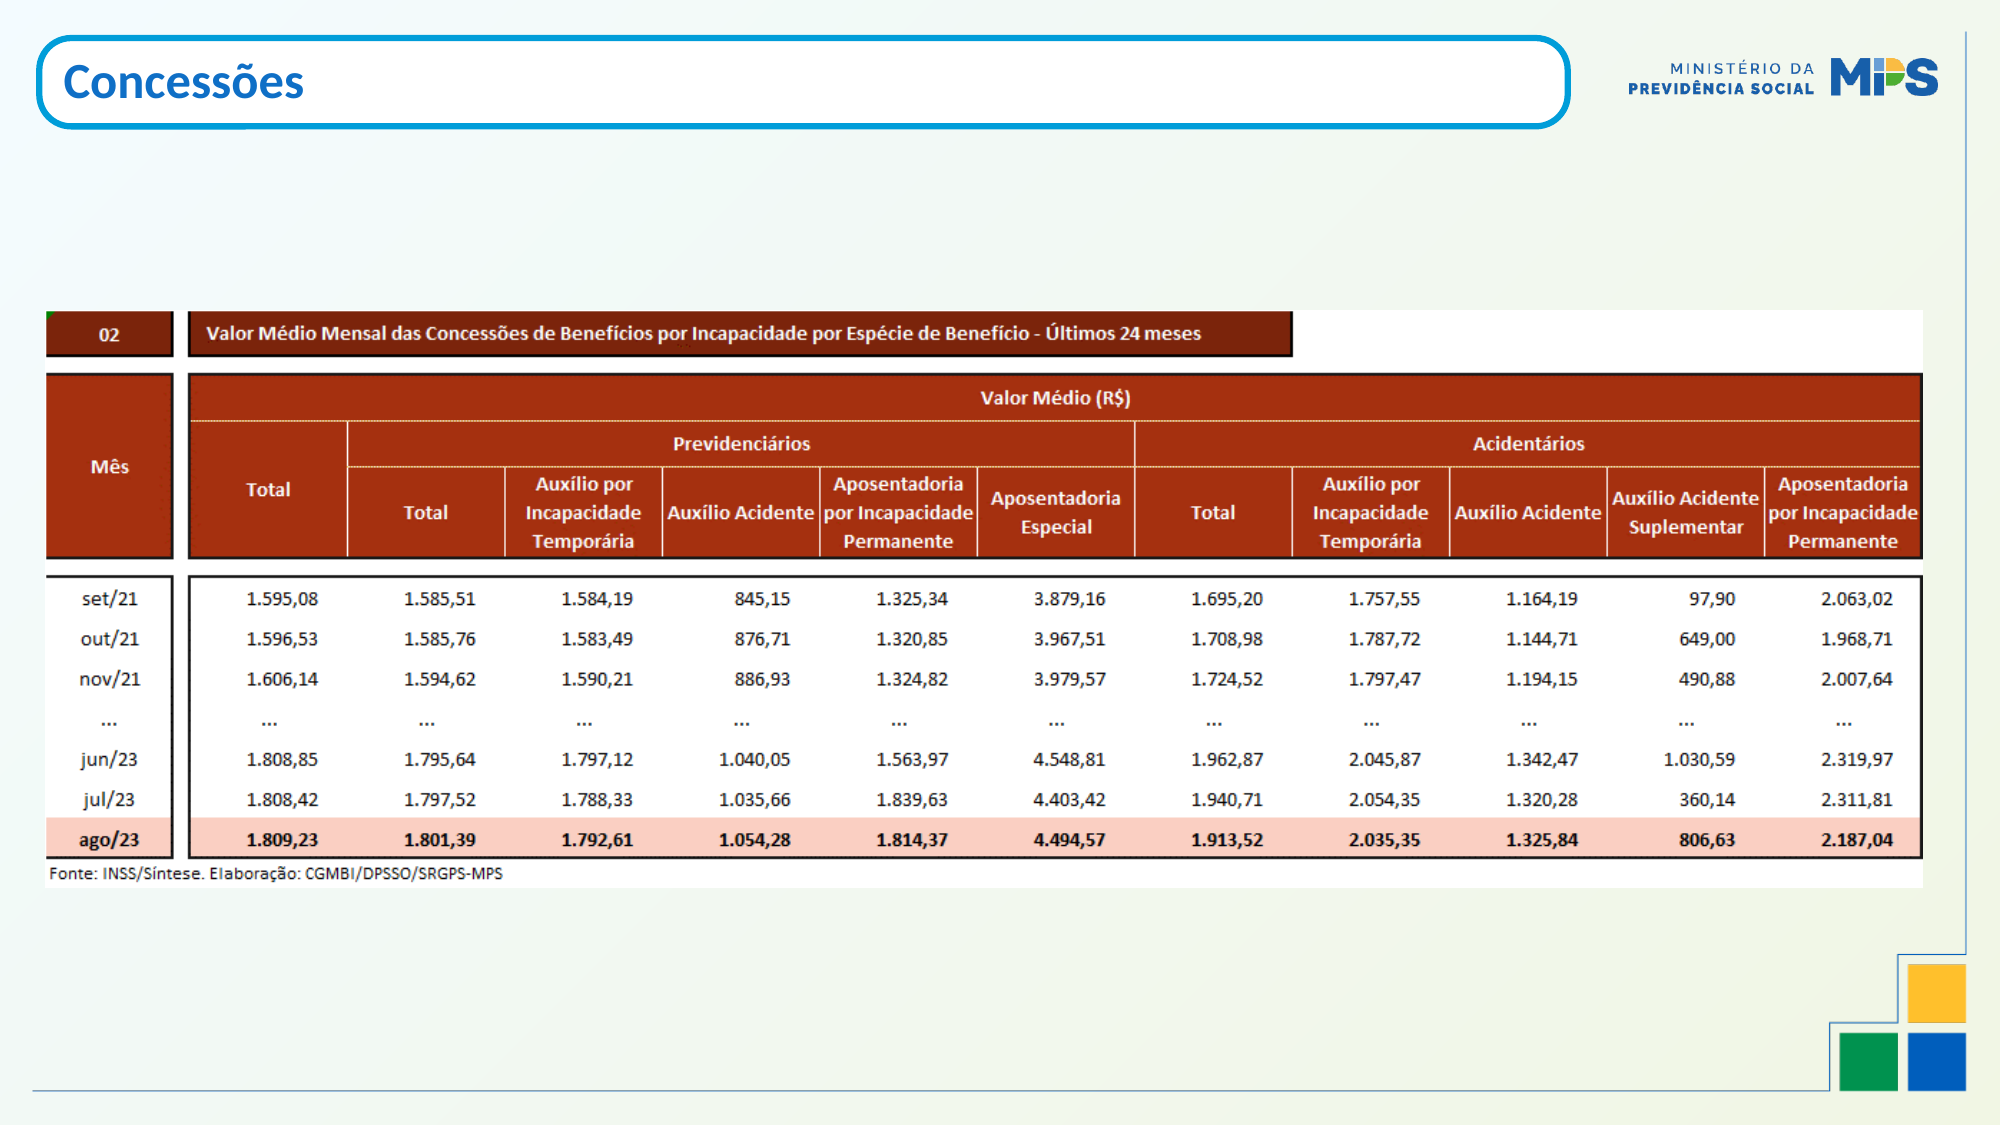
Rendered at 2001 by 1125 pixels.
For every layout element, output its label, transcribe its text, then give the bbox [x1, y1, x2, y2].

picture [0, 0, 2000, 1125]
text_box Concessões [37, 35, 1570, 129]
